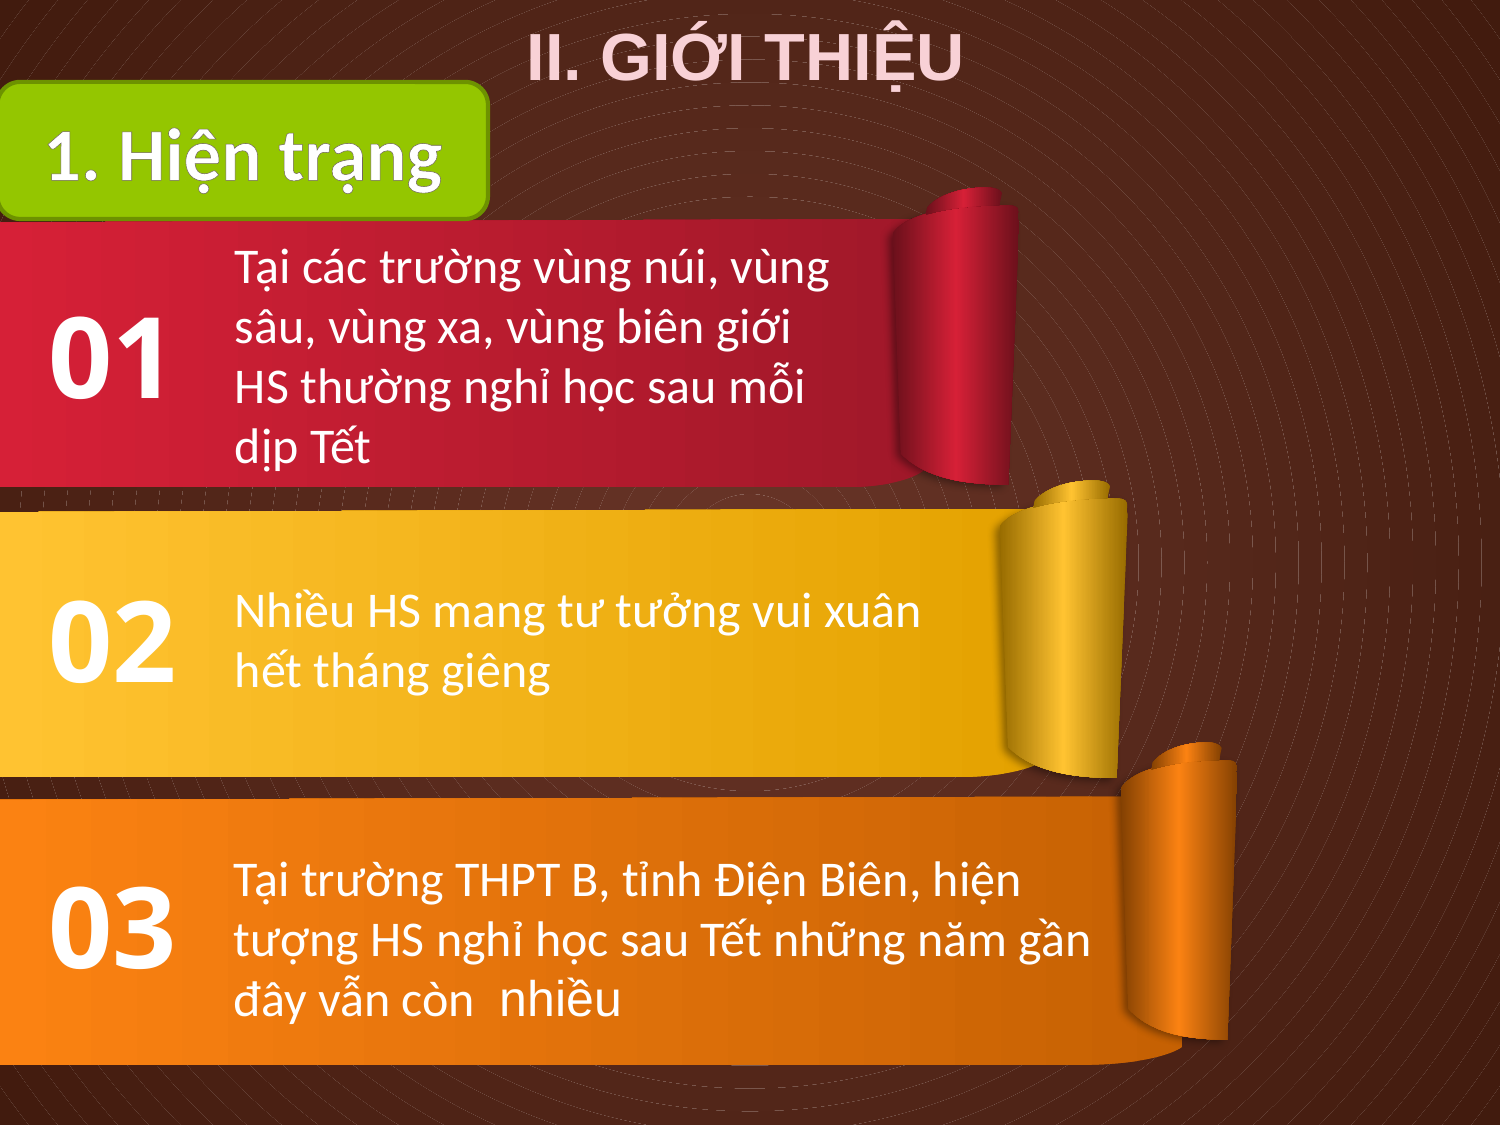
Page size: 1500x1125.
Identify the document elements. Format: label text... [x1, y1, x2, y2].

text_box [0, 506, 994, 780]
text_box [0, 216, 887, 490]
text_box Nhiều HS mang tư tưởng vui xuân hết tháng giêng [219, 570, 994, 706]
text_box 1. Hiện trạng [0, 79, 491, 222]
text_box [999, 480, 1128, 779]
text_box II. GIỚI THIỆU [511, 6, 981, 101]
text_box Tại trường THPT B, tỉnh Điện Biên, hiện tượng HS nghỉ học sau Tết những năm gần đây vẫn còn nhiều [219, 839, 1115, 1034]
text_box Tại các trường vùng núi, vùng sâu, vùng xa, vùng biên giới HS thường nghỉ học sau mỗi dịp Tết [220, 225, 850, 481]
text_box 01 [33, 278, 192, 428]
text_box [1120, 742, 1238, 1041]
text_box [892, 187, 1020, 486]
text_box 02 [33, 563, 192, 713]
text_box 03 [33, 848, 192, 999]
text_box [0, 794, 1183, 1067]
